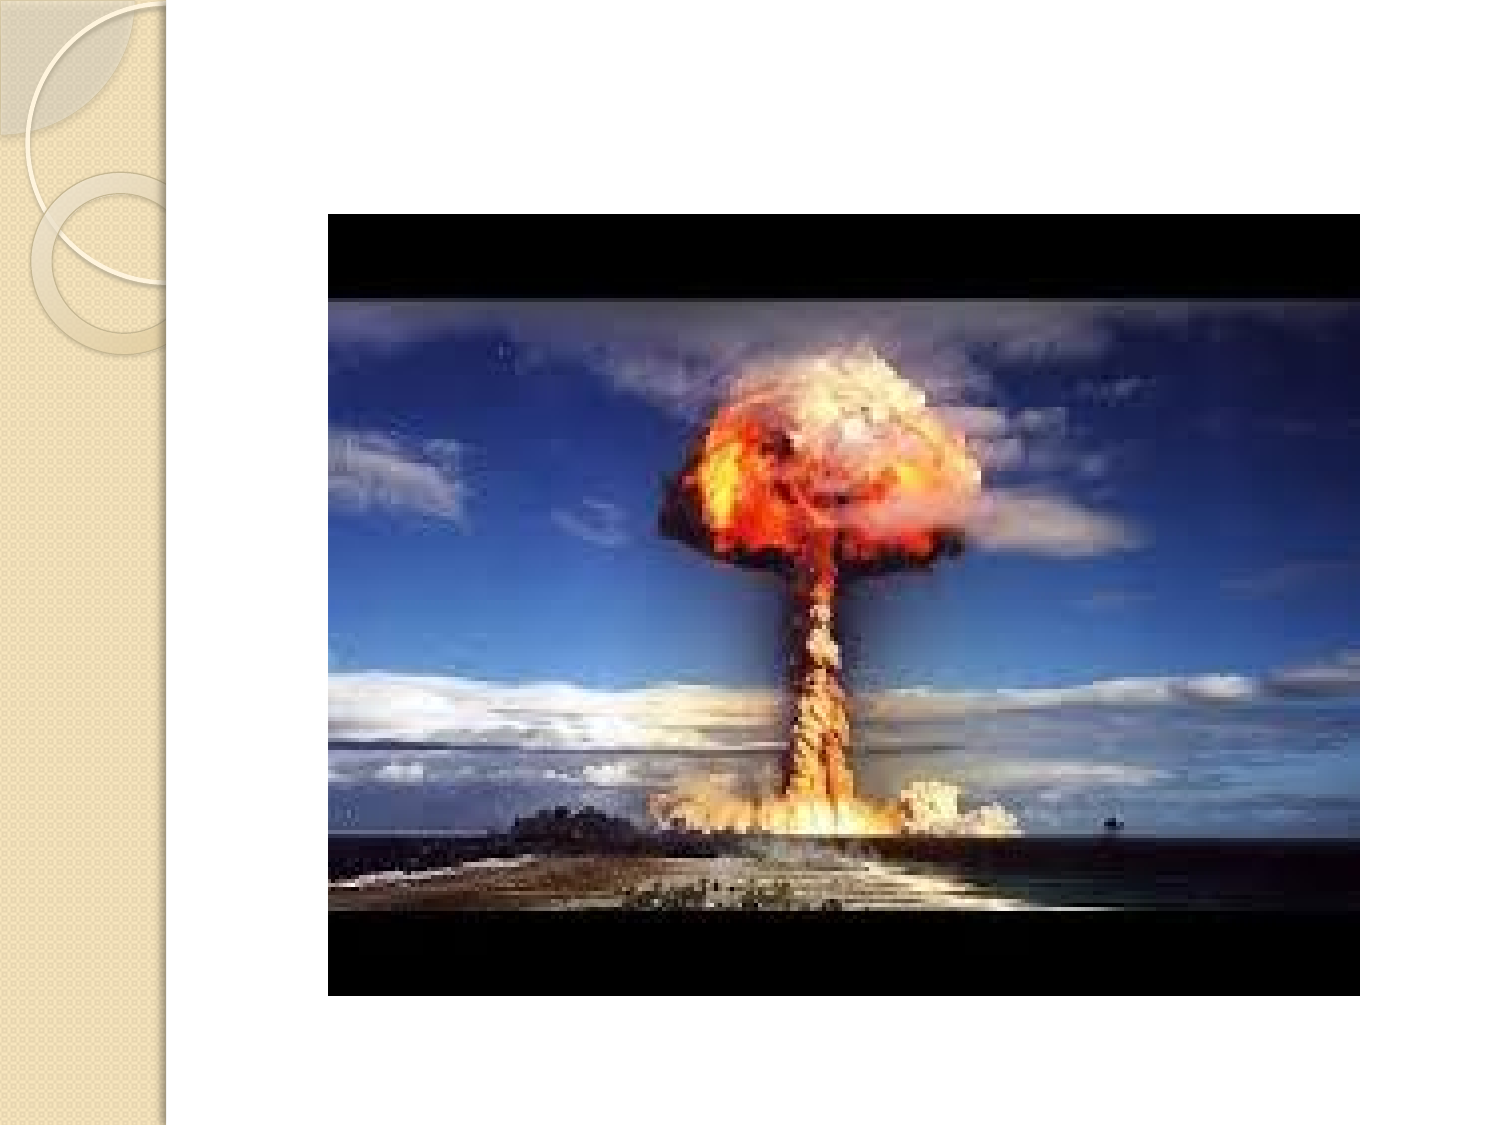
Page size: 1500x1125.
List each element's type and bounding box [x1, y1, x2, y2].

list [327, 214, 1360, 997]
